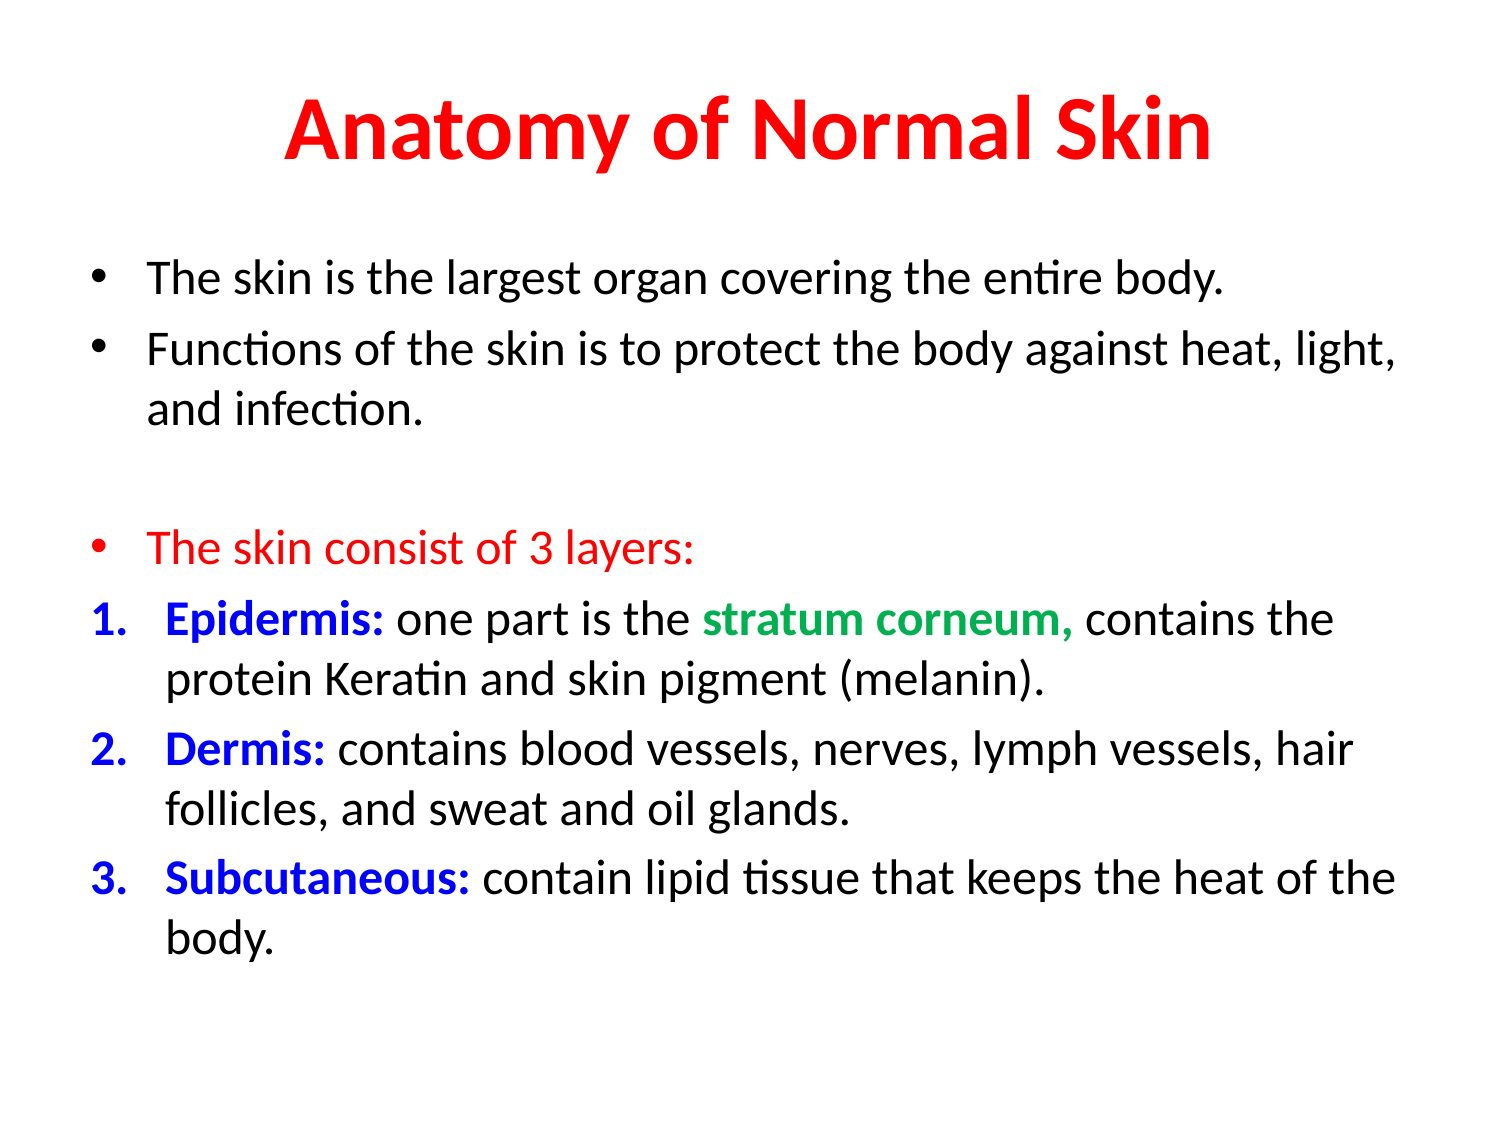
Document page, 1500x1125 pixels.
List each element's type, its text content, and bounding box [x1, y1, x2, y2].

title Anatomy of Normal Skin [75, 45, 1425, 200]
list The skin is the largest organ covering the entire body. Functions of the skin is to protect the body against heat, light, and infection. The skin consist of 3 layers: Epidermis: one part is the stratum corneum, contains the protein Keratin and skin pigment (melanin). Dermis: contains blood vessels, nerves, lymph vessels, hair follicles, and sweat and oil glands. Subcutaneous: contain lipid tissue that keeps the heat of the body. [75, 237, 1425, 1005]
